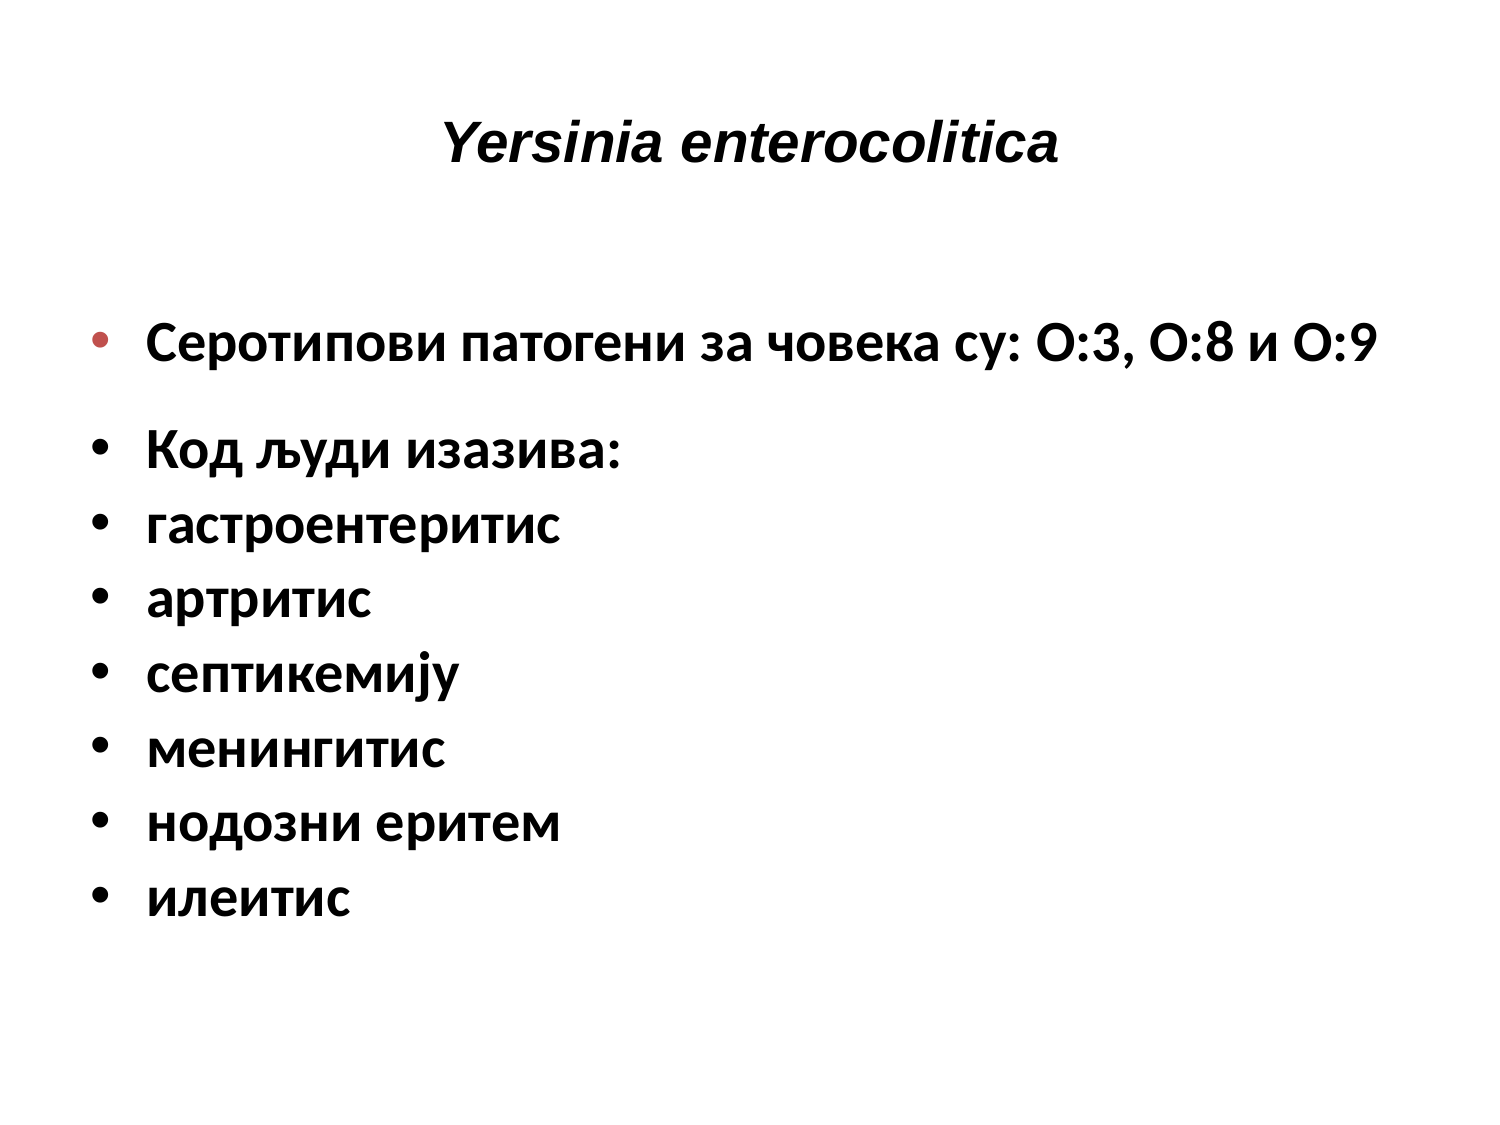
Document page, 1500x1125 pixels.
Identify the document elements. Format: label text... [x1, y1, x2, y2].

title Yersinia enterocolitica [74, 44, 1426, 233]
list Серотипови патогени за човека су: О:3, О:8 и О:9 Код људи изазива: гастроентеритис артритис септикемију менингитис нодозни еритем илеитис [74, 262, 1426, 1006]
